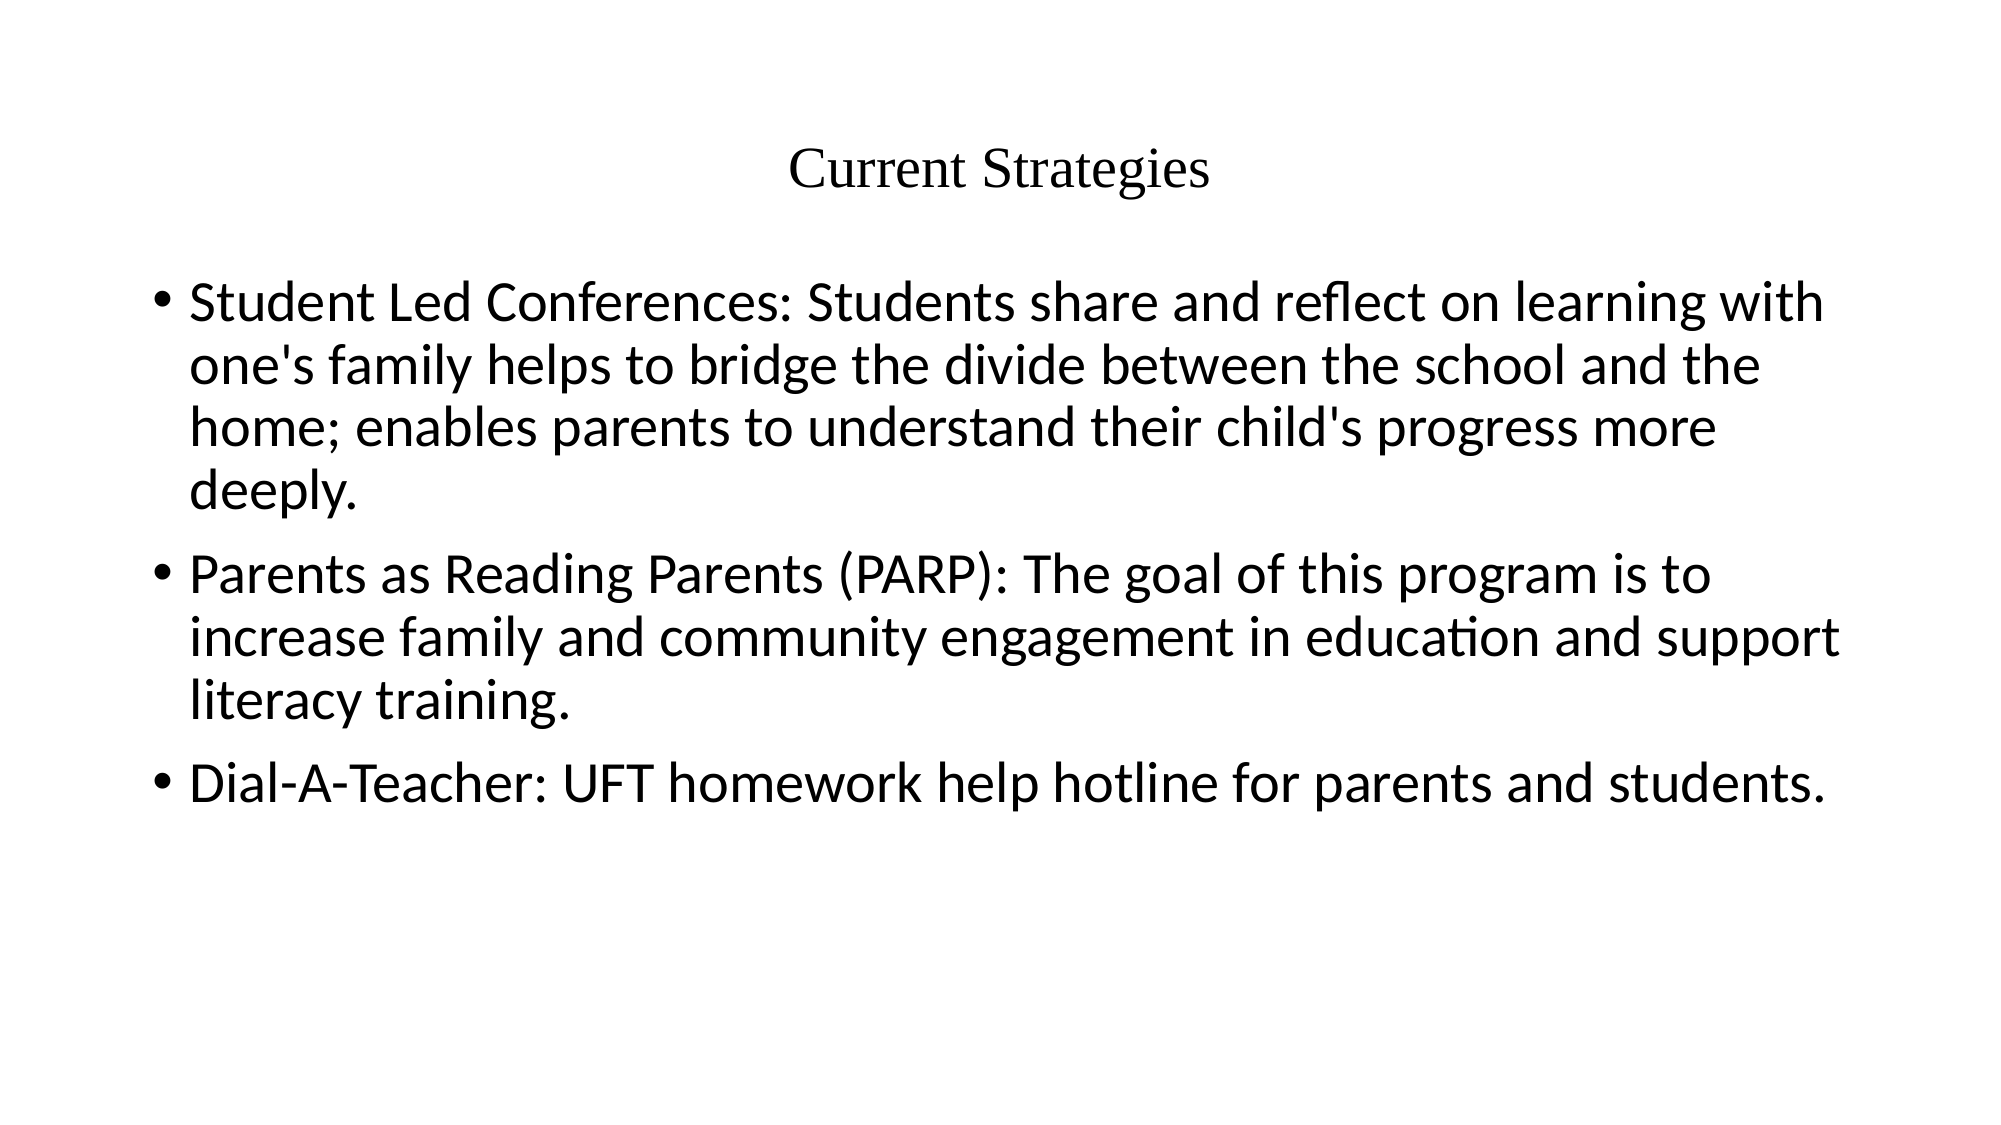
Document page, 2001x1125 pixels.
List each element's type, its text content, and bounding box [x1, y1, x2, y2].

list Student Led Conferences: Students share and reflect on learning with one's family helps to bridge the divide between the school and the home; enables parents to understand their child's progress more deeply. Parents as Reading Parents (PARP): The goal of this program is to increase family and community engagement in education and support literacy training. Dial-A-Teacher: UFT homework help hotline for parents and students. [137, 263, 1863, 1014]
title Current Strategies [137, 59, 1863, 263]
